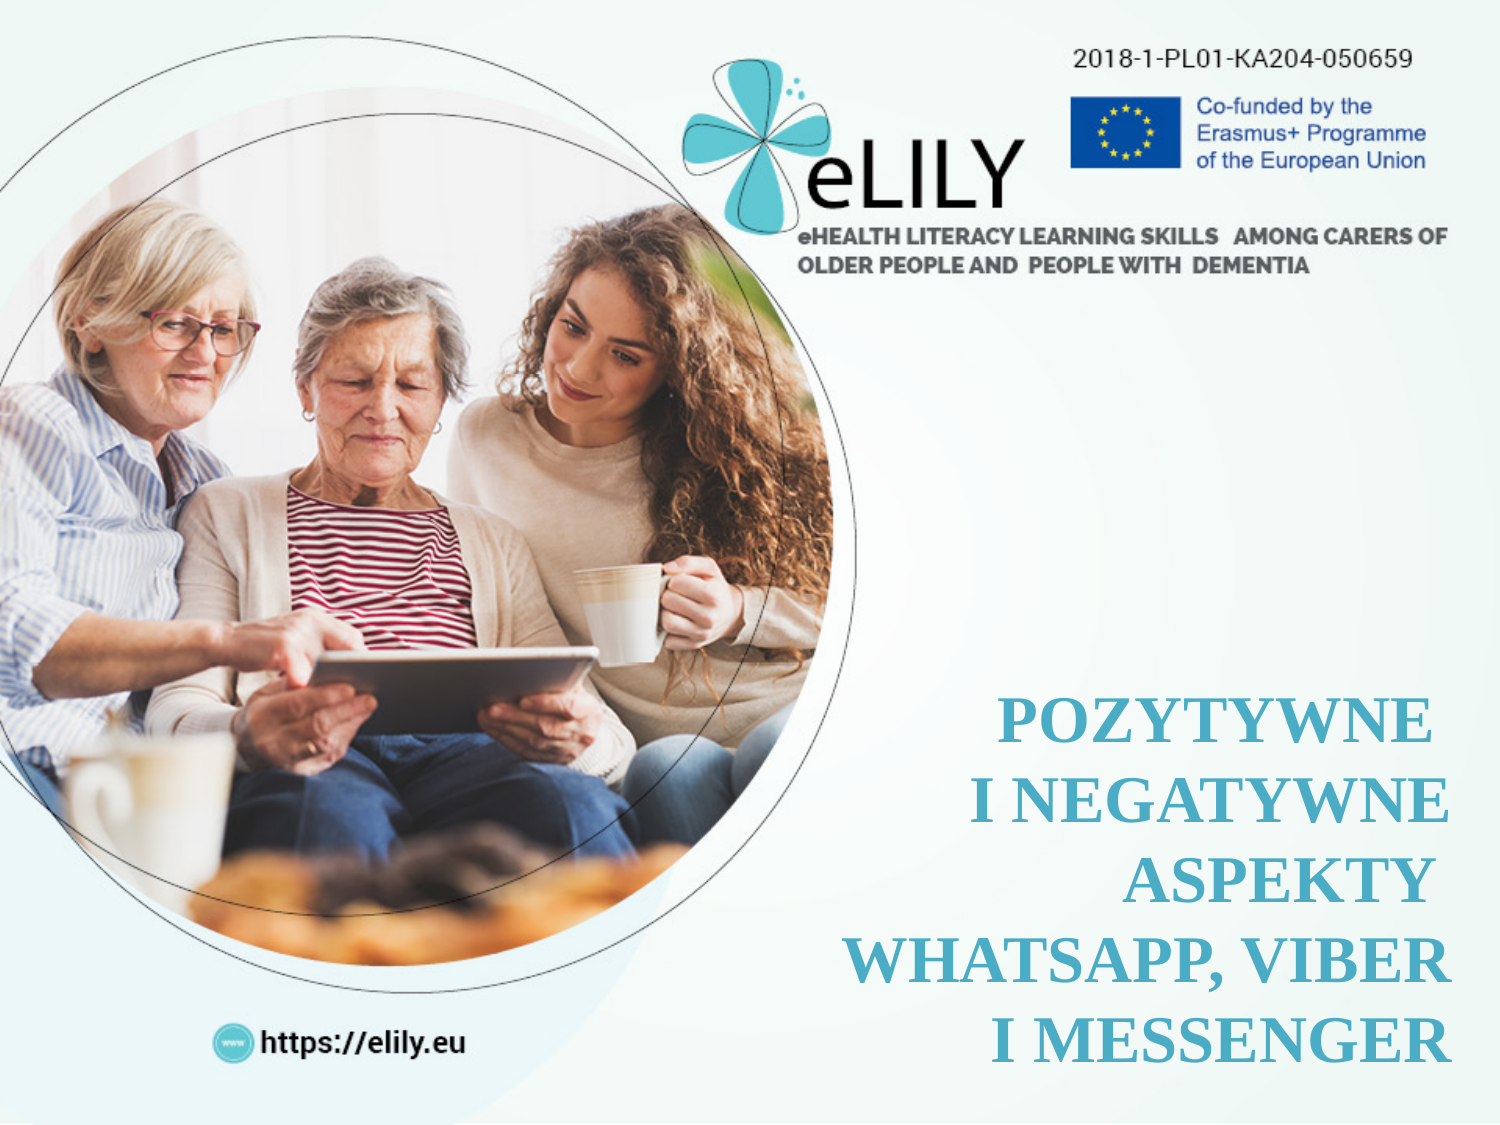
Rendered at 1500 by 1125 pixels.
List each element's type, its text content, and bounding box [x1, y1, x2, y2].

picture [0, 0, 1500, 1125]
text_box POZYTYWNE i NEGATYwNE ASPEkTY WHATSAPP, VIBER I MESSENGER [714, 668, 1467, 1084]
